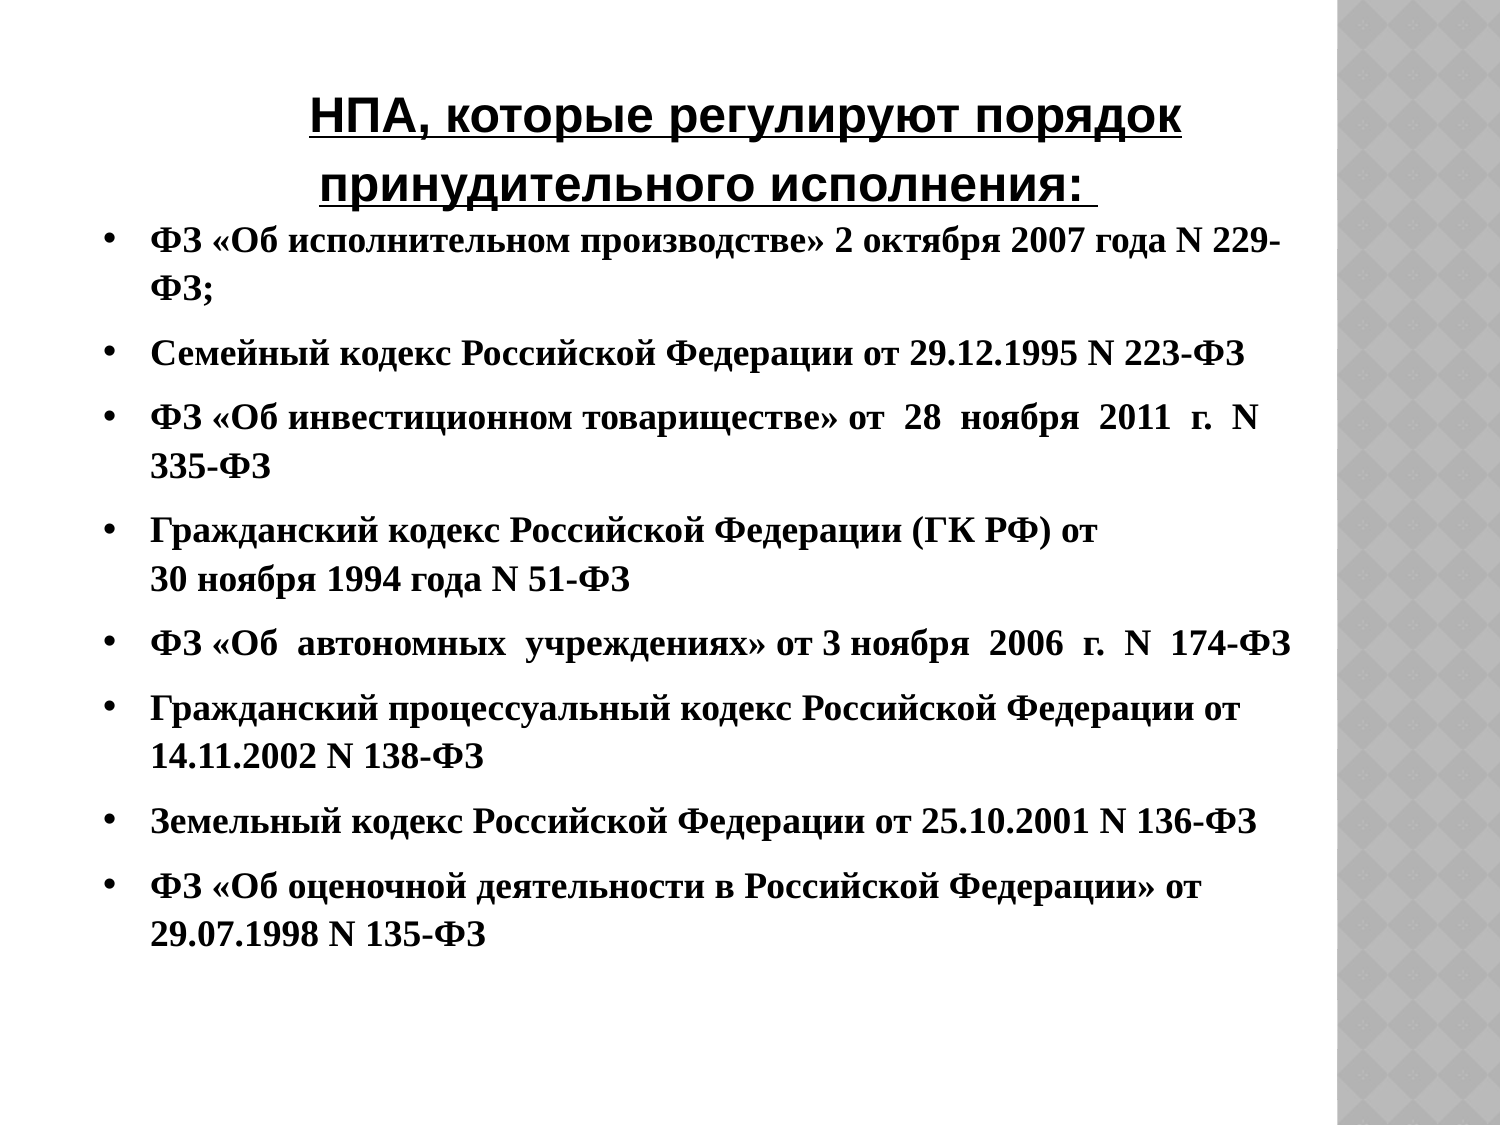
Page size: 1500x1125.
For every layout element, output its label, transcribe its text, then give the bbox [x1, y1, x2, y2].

text_box НПА, которые регулируют порядок принудительного исполнения: ФЗ «Об исполнительном производстве» 2 октября 2007 года N 229-ФЗ; Семейный кодекс Российской Федерации от 29.12.1995 N 223-ФЗ ФЗ «Об инвестиционном товариществе» от 28 ноября 2011 г. N 335-ФЗ Гражданский кодекс Российской Федерации (ГК РФ) от 30 ноября 1994 года N 51-ФЗ ФЗ «Об автономных учреждениях» от 3 ноября 2006 г. N 174-ФЗ Гражданский процессуальный кодекс Российской Федерации от 14.11.2002 N 138-ФЗ Земельный кодекс Российской Федерации от 25.10.2001 N 136-ФЗ ФЗ «Об оценочной деятельности в Российской Федерации» от 29.07.1998 N 135-ФЗ [88, 66, 1329, 1125]
